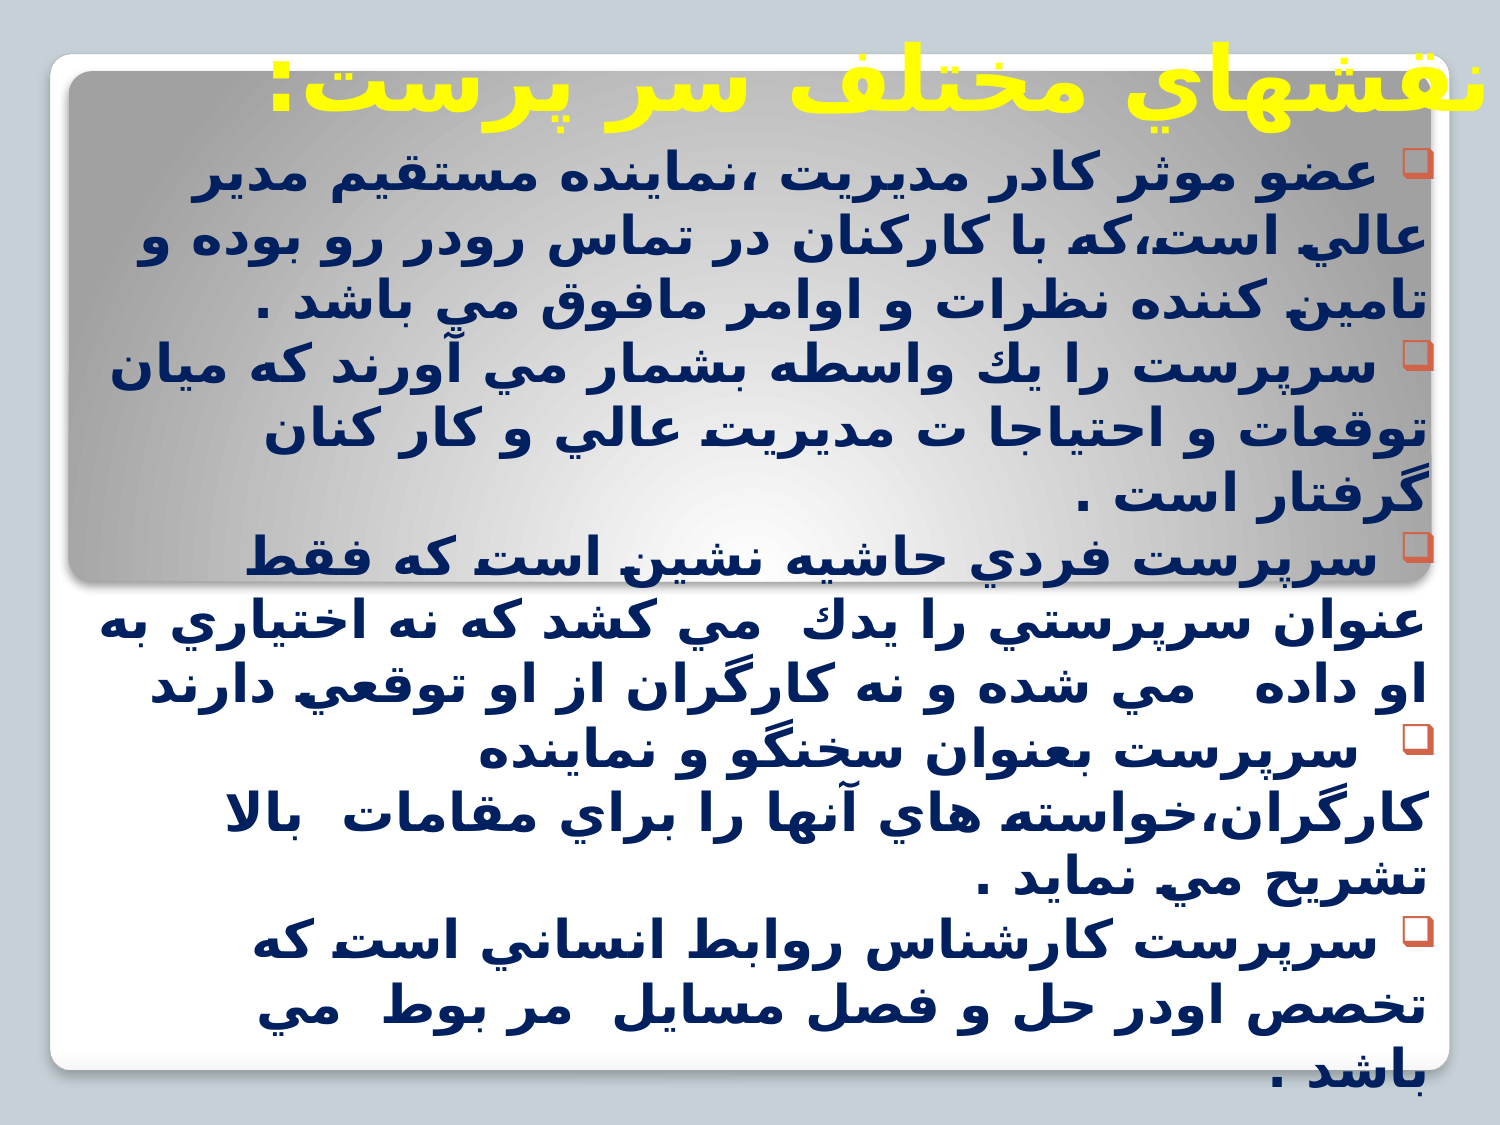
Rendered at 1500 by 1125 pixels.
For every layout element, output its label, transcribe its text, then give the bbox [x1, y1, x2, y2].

title نقشهاي مختلف سر پرست: [0, 12, 1500, 138]
subtitle عضو موثر كادر مديريت ،نماينده مستقيم مدير عالي است،كه با كاركنان در تماس رودر رو بوده و تامين كننده نظرات و اوامر مافوق مي باشد . سرپرست را يك واسطه بشمار مي آورند كه ميان توقعات و احتياجا ت مديريت عالي و كار كنان گرفتار است . سرپرست فردي حاشيه نشين است كه فقط عنوان سرپرستي را يدك مي كشد كه نه اختياري به او داده مي شده و نه كارگران از او توقعي دارند سرپرست بعنوان سخنگو و نماينده كارگران،خواسته هاي آنها را براي مقامات بالا تشريح مي نمايد . سرپرست كارشناس روابط انساني است كه تخصص اودر حل و فصل مسايل مر بوط مي باشد . [50, 137, 1450, 1125]
